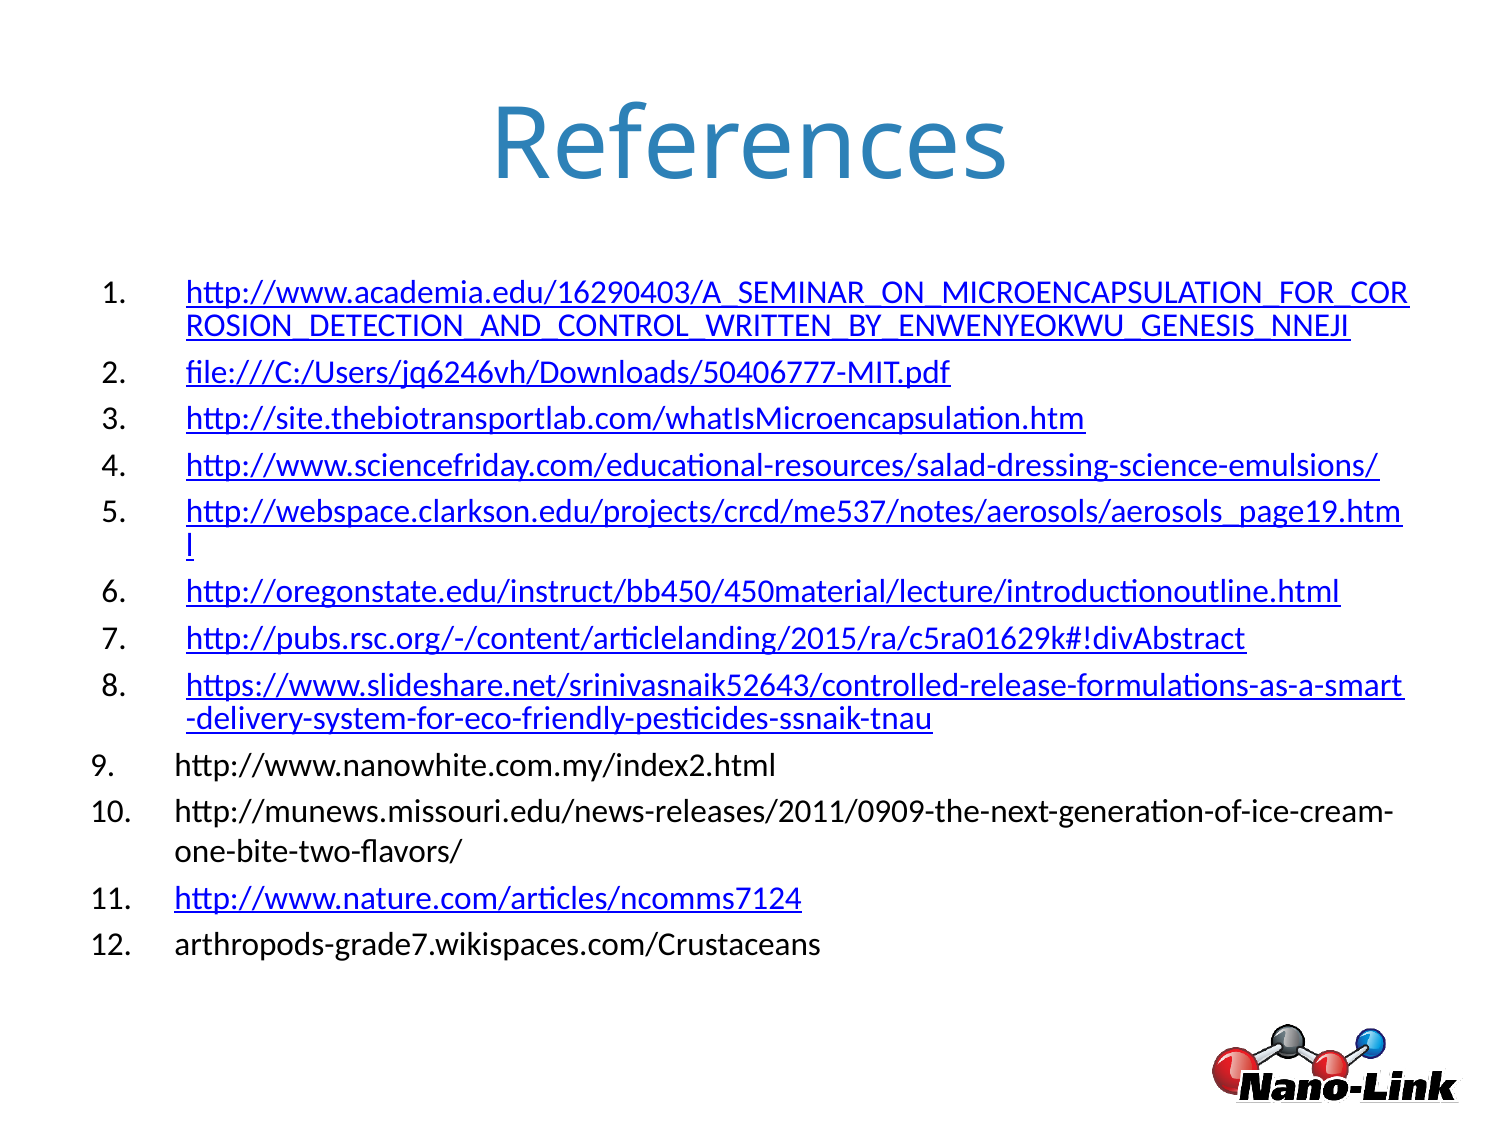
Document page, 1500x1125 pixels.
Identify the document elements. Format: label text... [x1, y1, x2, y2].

title References [75, 45, 1425, 233]
list http://www.academia.edu/16290403/A_SEMINAR_ON_MICROENCAPSULATION_FOR_CORROSION_DETECTION_AND_CONTROL_WRITTEN_BY_ENWENYEOKWU_GENESIS_NNEJI file:///C:/Users/jq6246vh/Downloads/50406777-MIT.pdf http://site.thebiotransportlab.com/whatIsMicroencapsulation.htm http://www.sciencefriday.com/educational-resources/salad-dressing-science-emulsions/ http://webspace.clarkson.edu/projects/crcd/me537/notes/aerosols/aerosols_page19.html http://oregonstate.edu/instruct/bb450/450material/lecture/introductionoutline.html http://pubs.rsc.org/-/content/articlelanding/2015/ra/c5ra01629k#!divAbstract https://www.slideshare.net/srinivasnaik52643/controlled-release-formulations-as-a-smart-delivery-system-for-eco-friendly-pesticides-ssnaik-tnau http://www.nanowhite.com.my/index2.html http://munews.missouri.edu/news-releases/2011/0909-the-next-generation-of-ice-cream-one-bite-two-flavors/ http://www.nature.com/articles/ncomms7124 arthropods-grade7.wikispaces.com/Crustaceans [75, 262, 1425, 1005]
picture [1212, 1024, 1463, 1103]
